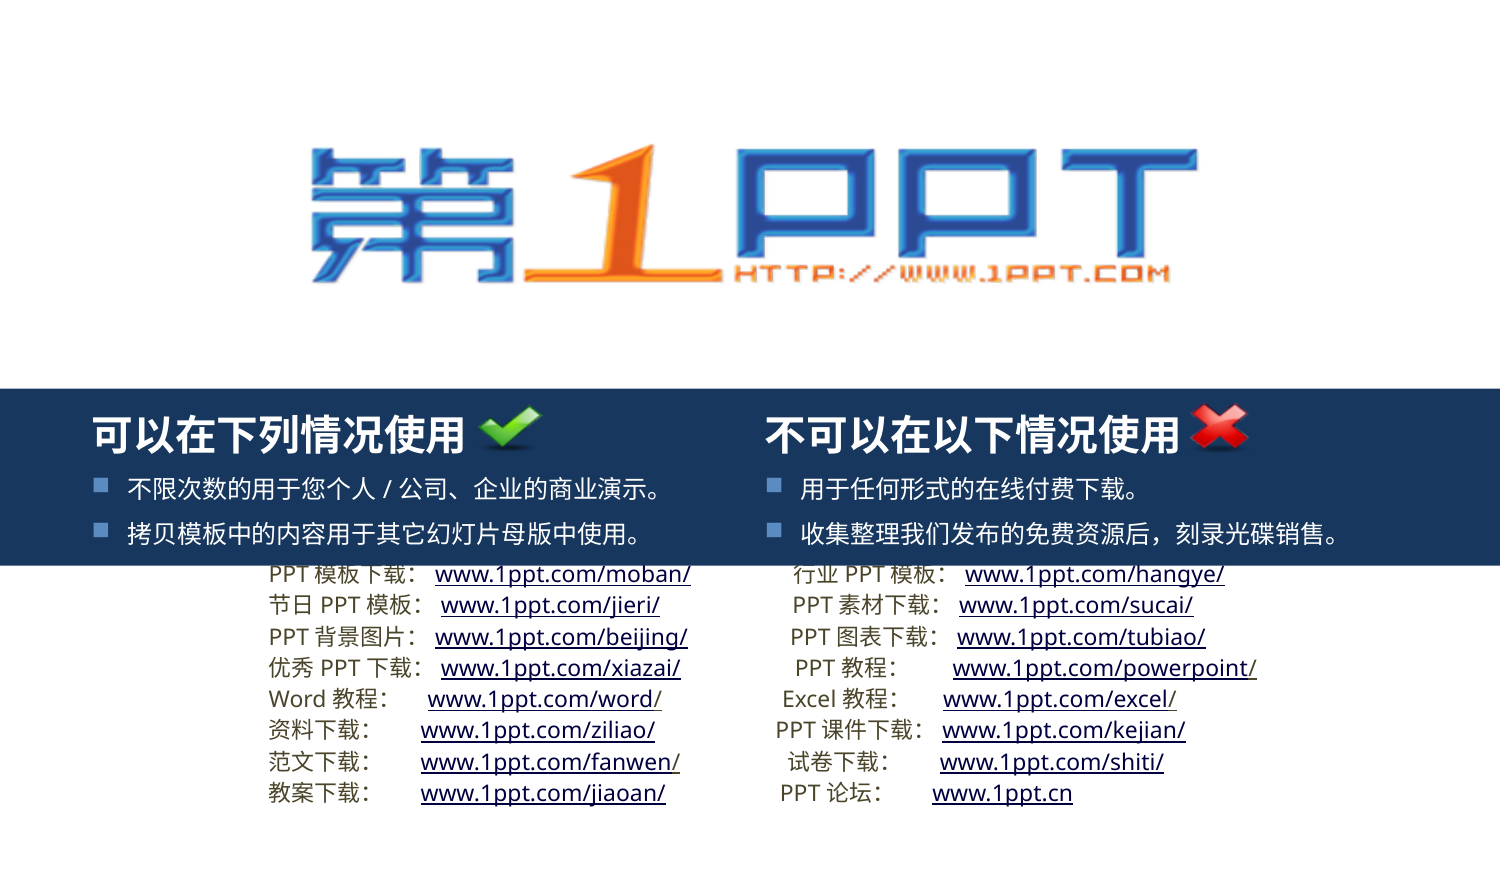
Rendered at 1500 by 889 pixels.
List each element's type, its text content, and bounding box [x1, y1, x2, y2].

text_box 不可以在以下情况使用 用于任何形式的在线付费下载。 收集整理我们发布的免费资源后，刻录光碟销售。 [750, 401, 1424, 602]
text_box 可以在下列情况使用 不限次数的用于您个人/公司、企业的商业演示。 拷贝模板中的内容用于其它幻灯片母版中使用。 [76, 401, 750, 612]
picture [477, 401, 544, 453]
text_box PPT模板下载：www.1ppt.com/moban/ 行业PPT模板：www.1ppt.com/hangye/ 节日PPT模板：www.1ppt.com/jieri/ PPT素材下载：www.1ppt.com/sucai/ PPT背景图片：www.1ppt.com/beijing/ PPT图表下载：www.1ppt.com/tubiao/ 优秀PPT下载：www.1ppt.com/xiazai/ PPT教程： www.1ppt.com/powerpoint/ Word教程： www.1ppt.com/word/ Excel教程： www.1ppt.com/excel/ 资料下载： www.1ppt.com/ziliao/ PPT课件下载：www.1ppt.com/kejian/ 范文下载： www.1ppt.com/fanwen/ 试卷下载： www.1ppt.com/shiti/ 教案下载： www.1ppt.com/jiaoan/ PPT论坛： www.1ppt.cn [252, 602, 1315, 797]
picture [134, 40, 1400, 389]
text_box [0, 388, 1500, 566]
picture [1186, 401, 1252, 453]
